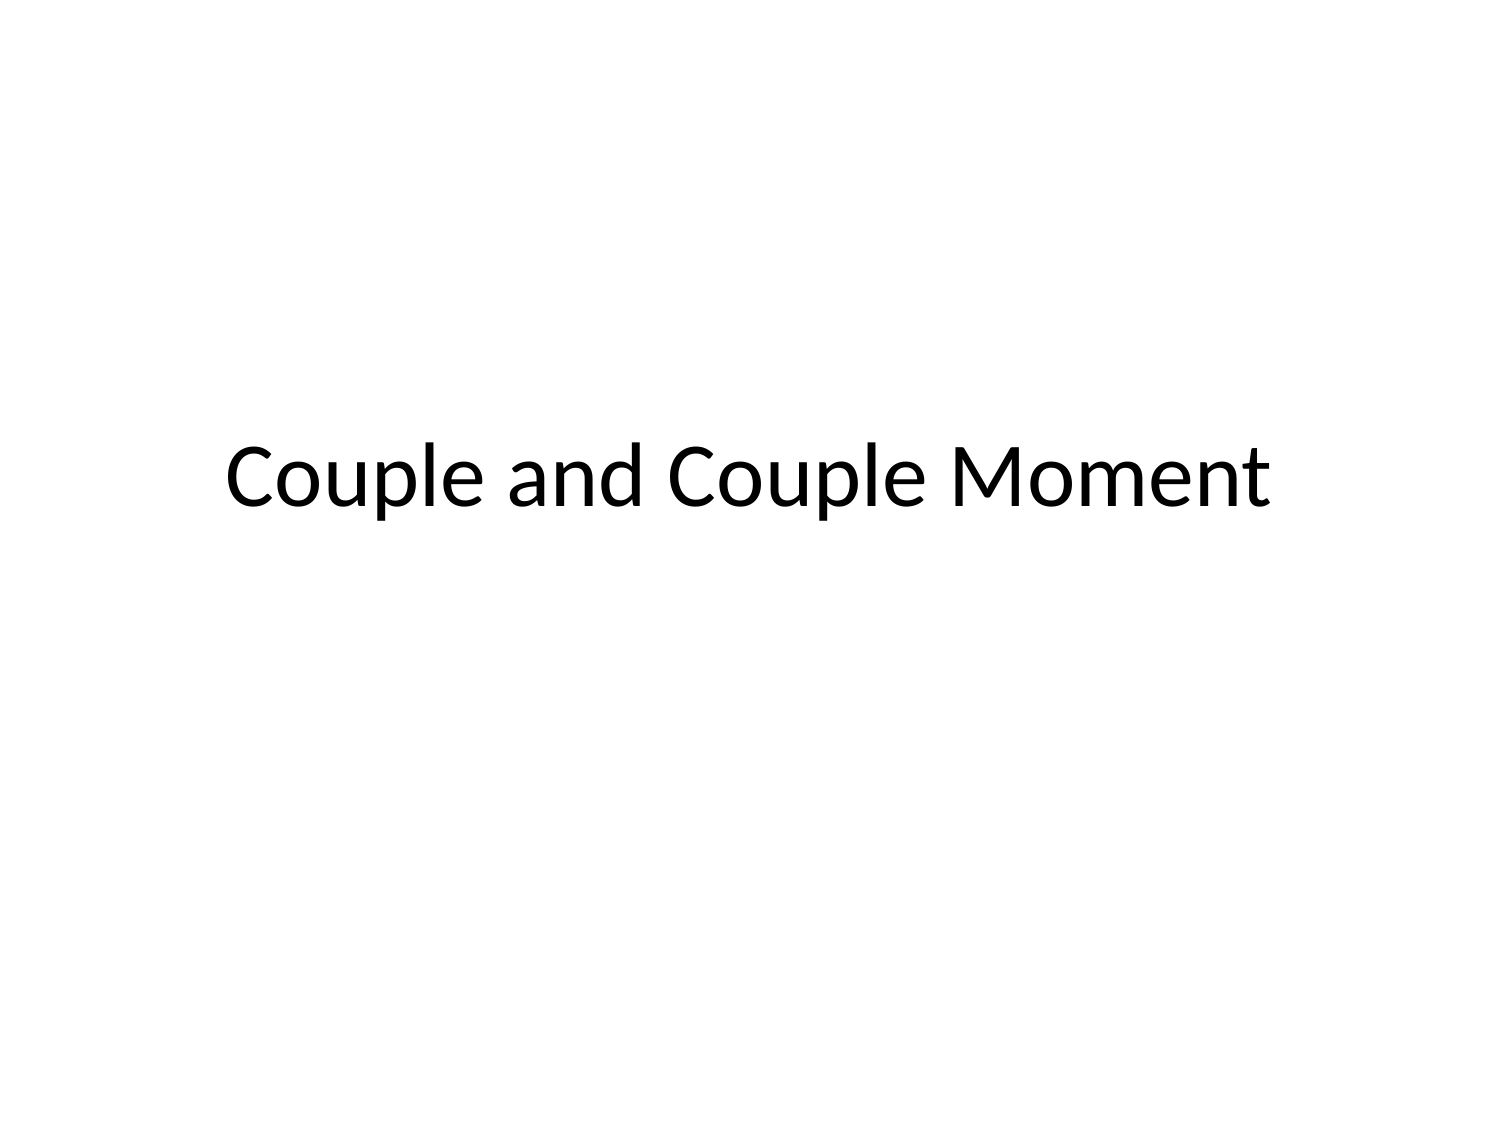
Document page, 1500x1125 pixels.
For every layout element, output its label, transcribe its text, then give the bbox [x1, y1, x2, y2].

title Couple and Couple Moment [112, 349, 1388, 591]
